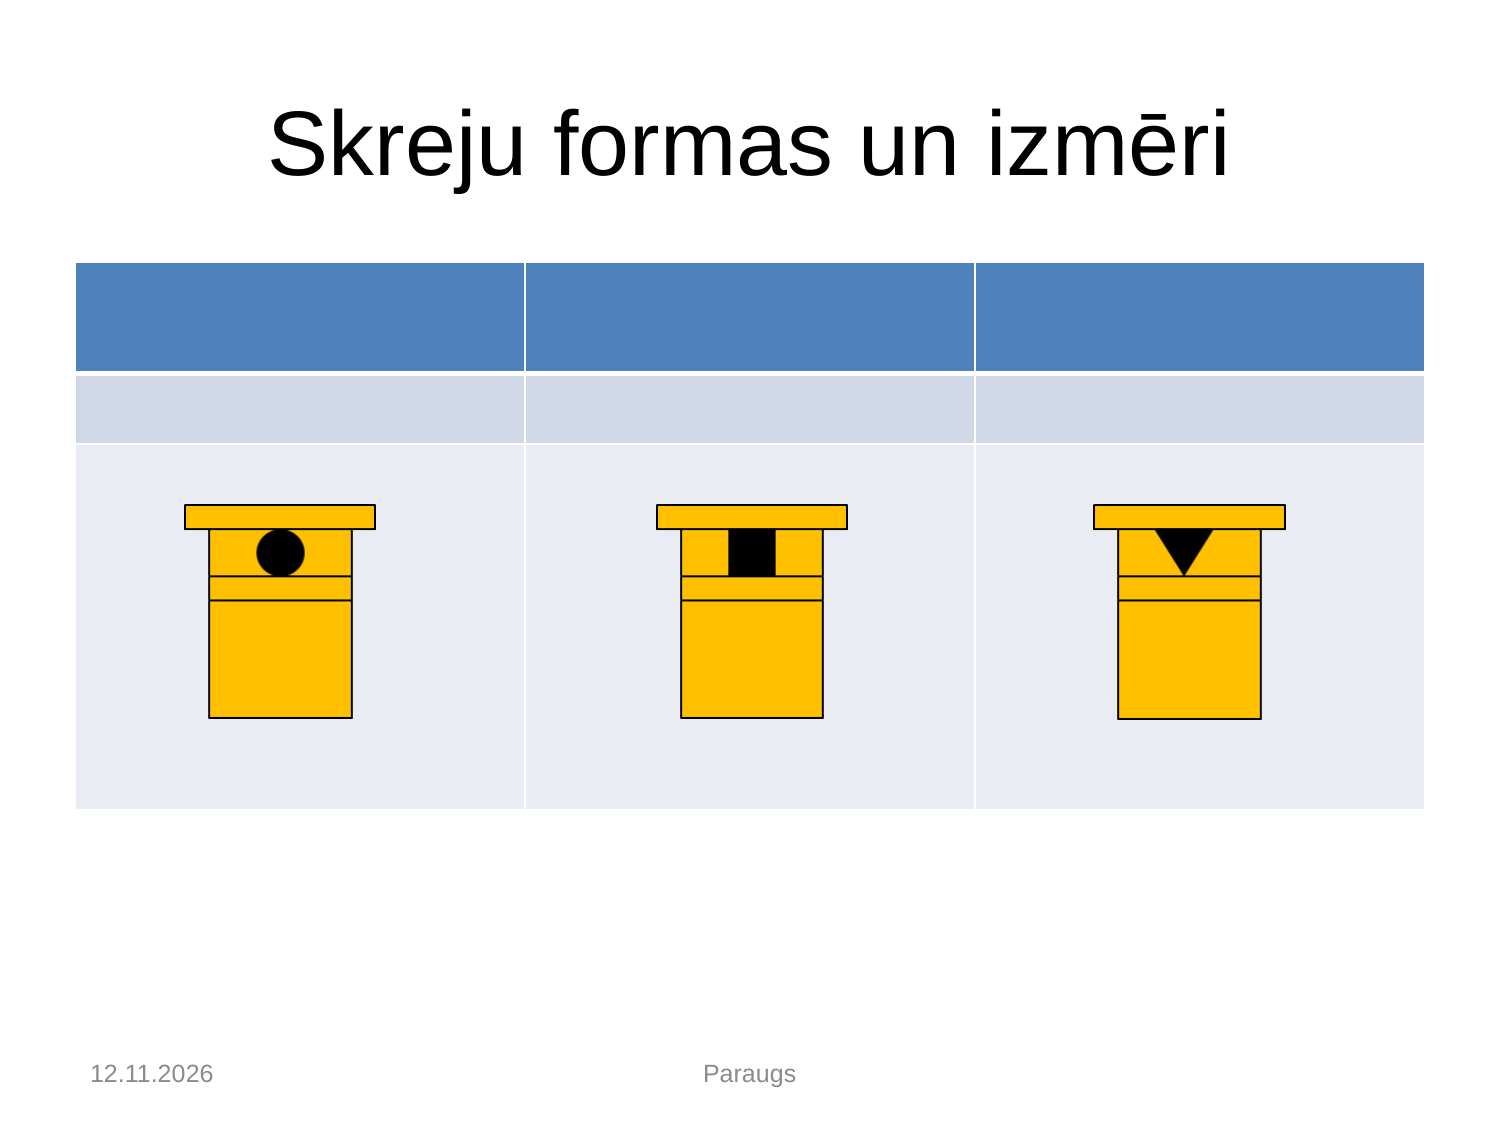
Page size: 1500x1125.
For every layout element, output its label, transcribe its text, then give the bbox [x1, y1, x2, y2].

footer Paraugs [512, 1042, 988, 1103]
table_cell [976, 376, 1424, 443]
picture [655, 503, 849, 720]
table_header [76, 263, 524, 371]
title Skreju formas un izmēri [74, 44, 1426, 233]
table_cell [526, 445, 974, 809]
table_header [976, 263, 1424, 371]
picture [182, 503, 377, 720]
table_cell [76, 376, 524, 443]
picture [1092, 503, 1287, 721]
table_header [526, 263, 974, 371]
table_cell [976, 445, 1424, 809]
table_cell [76, 445, 524, 809]
table_cell [526, 376, 974, 443]
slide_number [75, 1042, 425, 1103]
